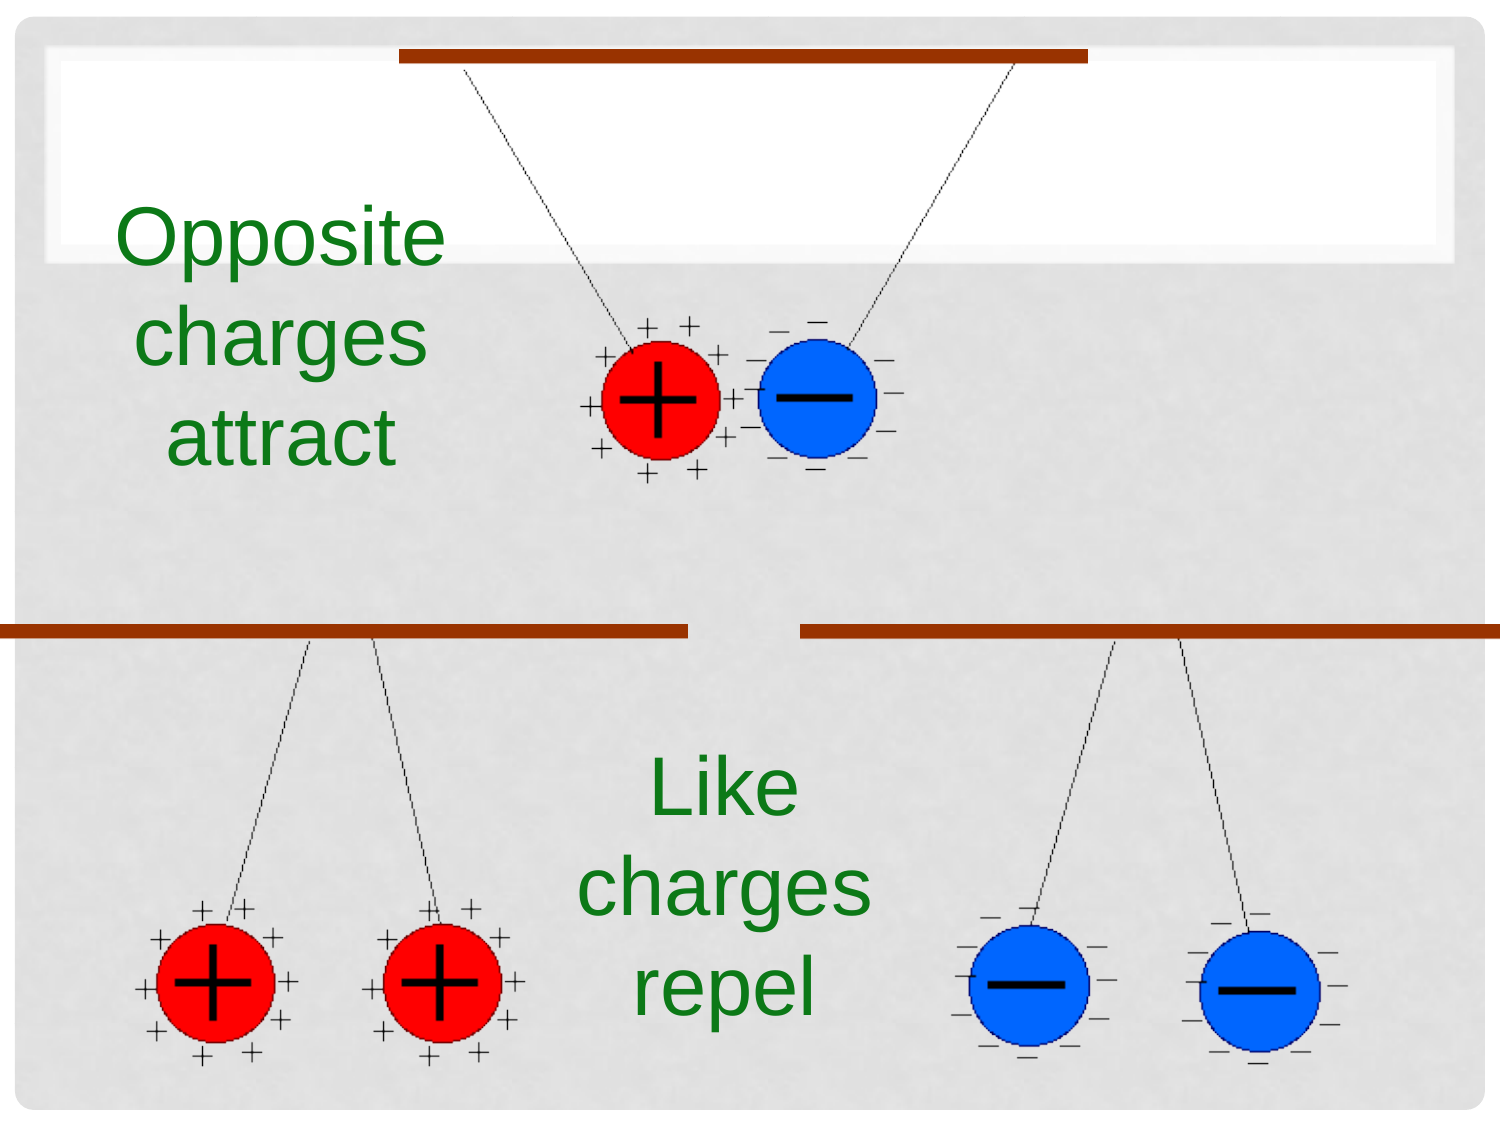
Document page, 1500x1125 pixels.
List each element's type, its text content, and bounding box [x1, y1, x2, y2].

picture [0, 624, 688, 1069]
picture [799, 624, 1500, 1068]
picture [399, 49, 1088, 491]
text_box Like charges repel [688, 725, 799, 1040]
text_box Opposite charges attract [75, 174, 399, 490]
